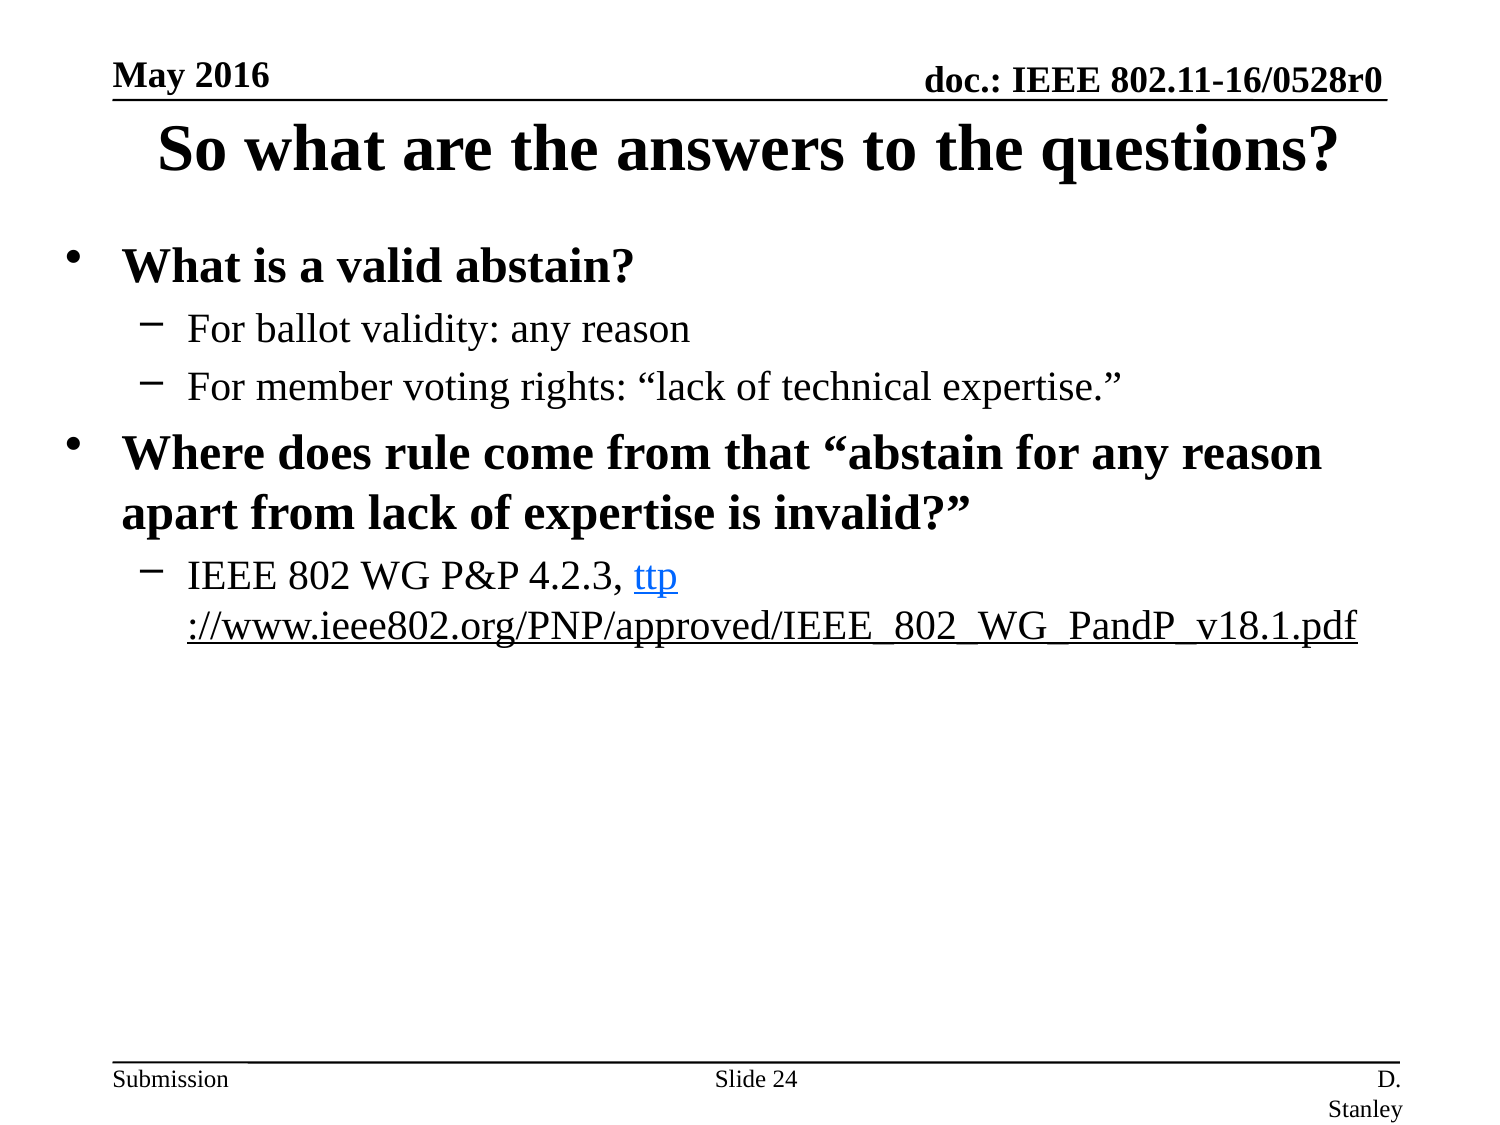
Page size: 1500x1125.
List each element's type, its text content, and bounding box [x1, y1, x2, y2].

list What is a valid abstain? For ballot validity: any reason For member voting rights: “lack of technical expertise.” Where does rule come from that “abstain for any reason apart from lack of expertise is invalid?” IEEE 802 WG P&P 4.2.3, ttp://www.ieee802.org/PNP/approved/IEEE_802_WG_PandP_v18.1.pdf [49, 224, 1426, 976]
title So what are the answers to the questions? [112, 74, 1388, 213]
footer D. Stanley, HP Enterprise [1324, 1061, 1402, 1093]
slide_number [112, 49, 401, 96]
slide_number Slide 24 [712, 1061, 800, 1093]
